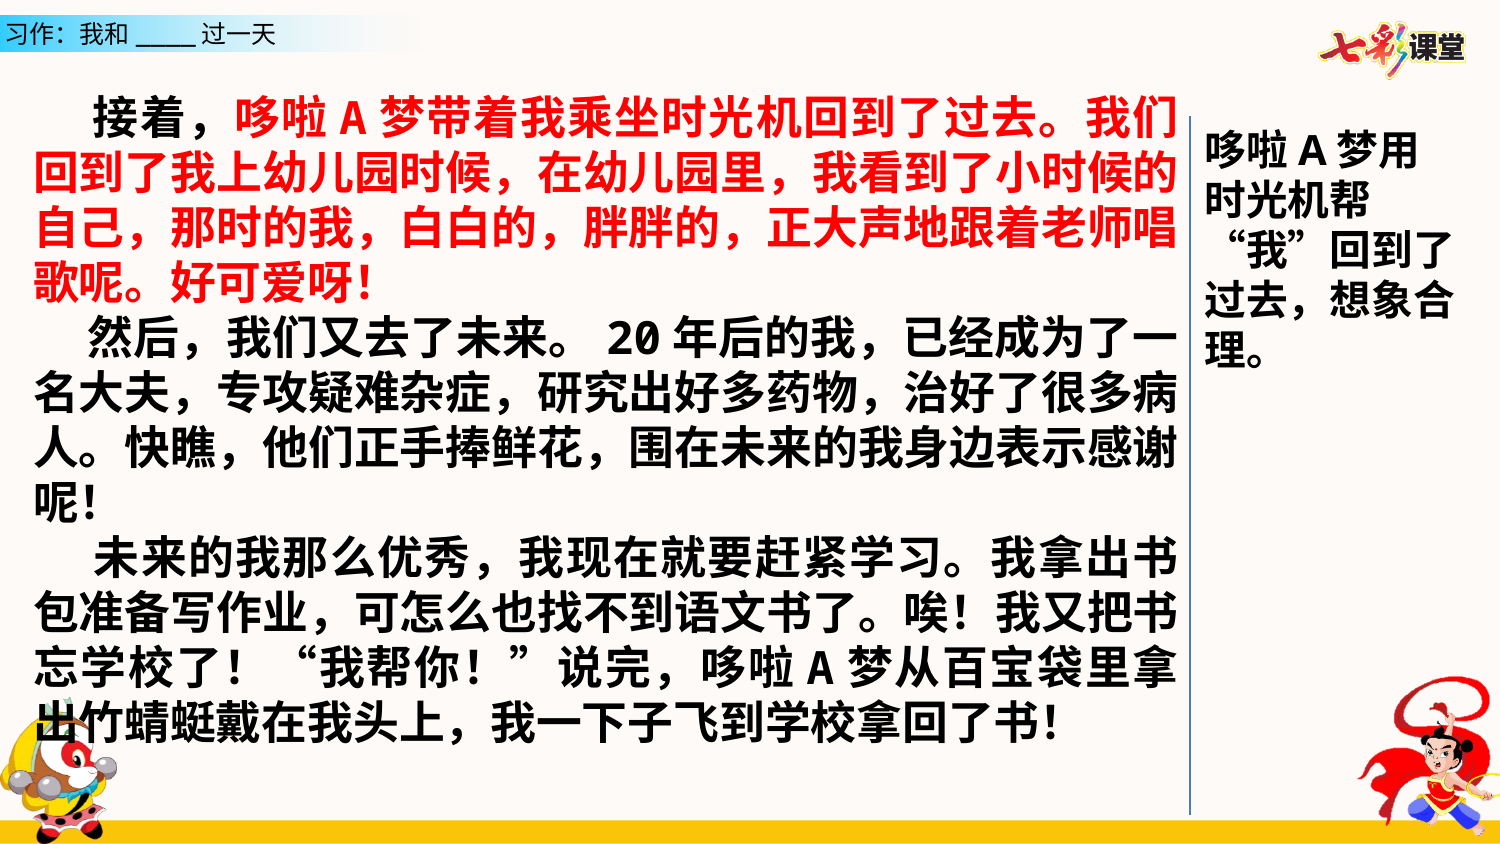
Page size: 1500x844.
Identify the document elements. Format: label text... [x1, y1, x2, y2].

picture [1316, 20, 1468, 80]
picture [0, 697, 117, 844]
text_box 哆啦A梦用时光机帮“我”回到了过去，想象合理。 [1191, 116, 1472, 382]
text_box 接着，哆啦A梦带着我乘坐时光机回到了过去。我们回到了我上幼儿园时候，在幼儿园里，我看到了小时候的自己，那时的我，白白的，胖胖的，正大声地跟着老师唱歌呢。好可爱呀！ 然后，我们又去了未来。20年后的我，已经成为了一名大夫，专攻疑难杂症，研究出好多药物，治好了很多病人。快瞧，他们正手捧鲜花，围在未来的我身边表示感谢呢！ 未来的我那么优秀，我现在就要赶紧学习。我拿出书包准备写作业，可怎么也找不到语文书了。唉！我又把书忘学校了！“我帮你！”说完，哆啦A梦从百宝袋里拿出竹蜻蜓戴在我头上，我一下子飞到学校拿回了书！ [21, 82, 1190, 754]
picture [1350, 668, 1500, 844]
